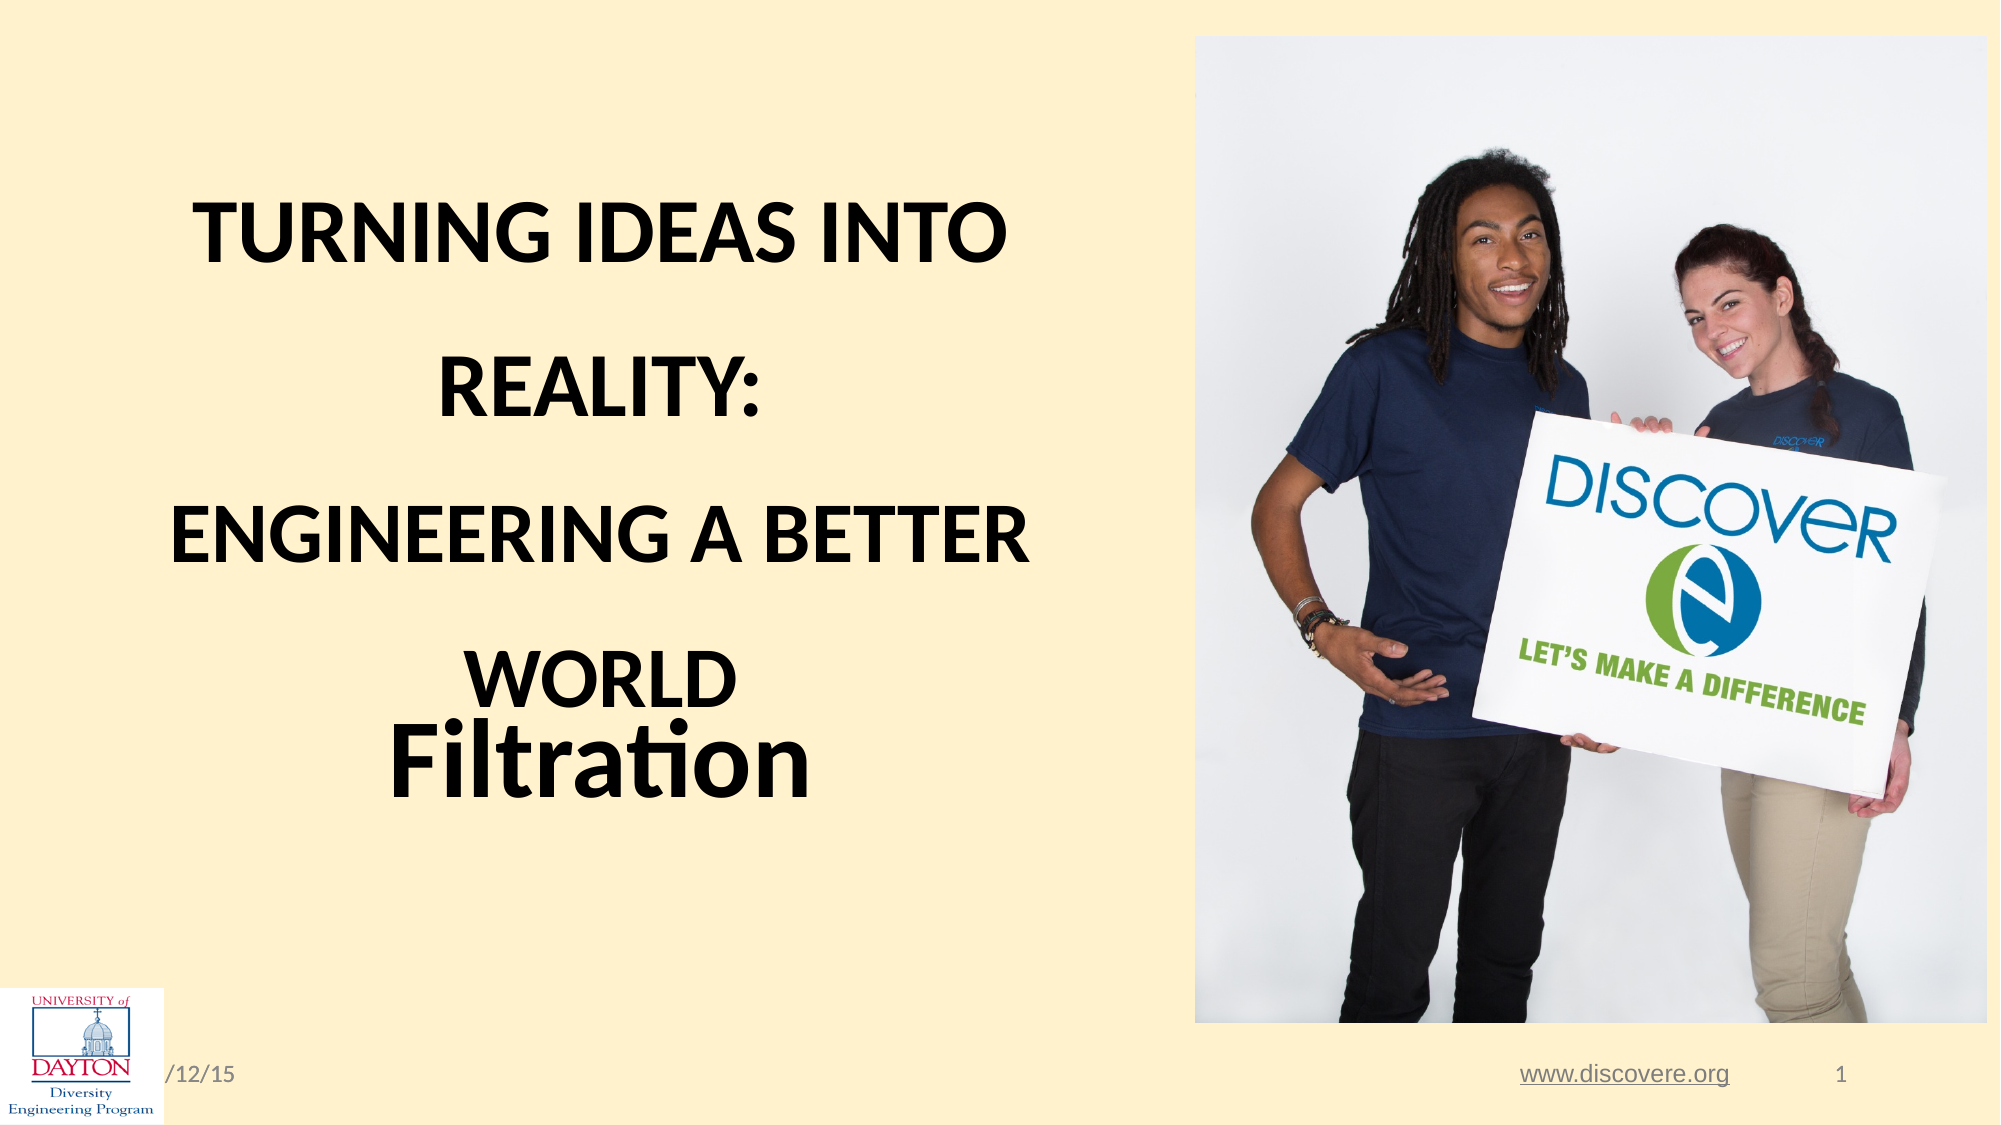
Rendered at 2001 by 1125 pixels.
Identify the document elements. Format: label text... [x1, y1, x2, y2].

picture [0, 988, 165, 1125]
subtitle Filtration [125, 733, 1077, 965]
text_box www.discovere.org [1504, 1049, 1806, 1095]
picture [1195, 35, 1987, 1023]
text_box TURNING IDEAS INTO REALITY: ENGINEERING A BETTER WORLD [25, 418, 1177, 733]
